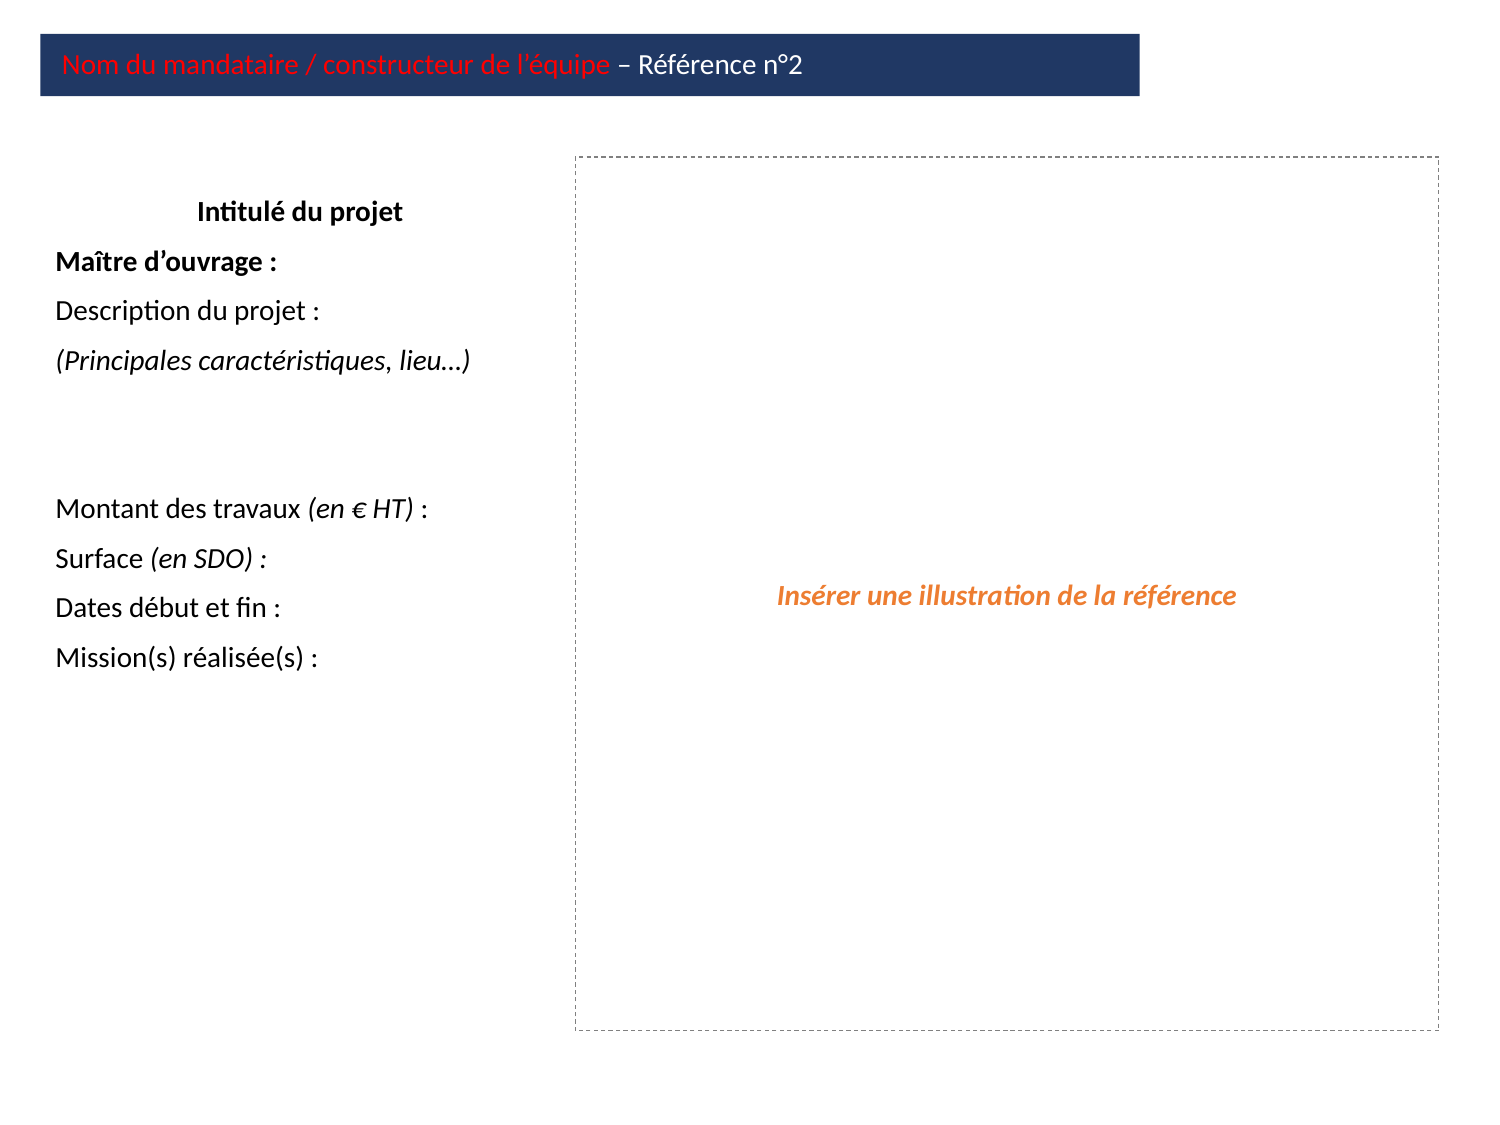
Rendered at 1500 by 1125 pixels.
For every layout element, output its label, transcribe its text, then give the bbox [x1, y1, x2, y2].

text_box Nom du mandataire / constructeur de l’équipe – Référence n°2 [40, 33, 1140, 97]
text_box Insérer une illustration de la référence [574, 156, 1440, 1032]
text_box Intitulé du projet Maître d’ouvrage : Description du projet : (Principales caractéristiques, lieu…) Montant des travaux (en € HT) : Surface (en SDO) : Dates début et fin : Mission(s) réalisée(s) : [40, 184, 561, 681]
